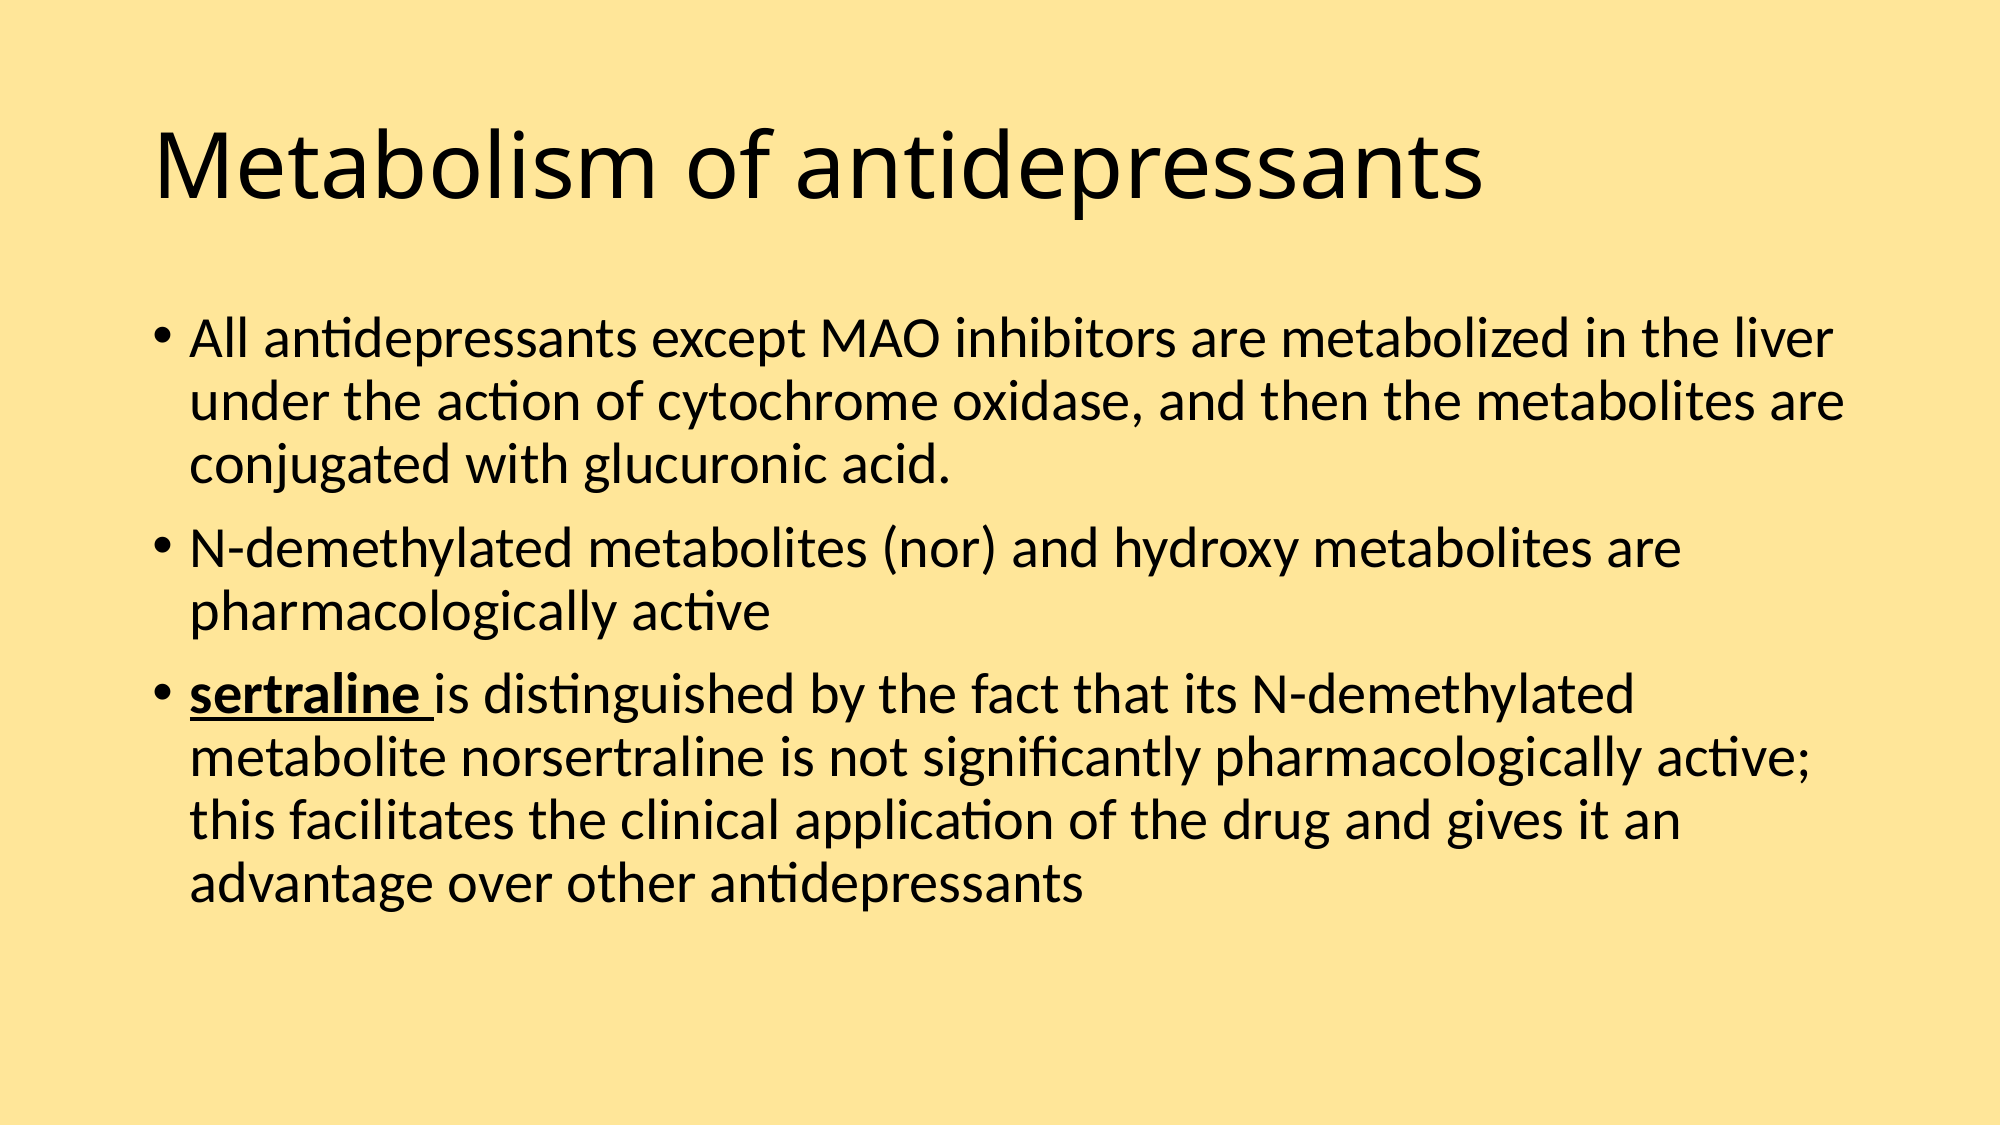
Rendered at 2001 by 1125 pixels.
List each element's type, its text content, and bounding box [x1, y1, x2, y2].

list All antidepressants except MAO inhibitors are metabolized in the liver under the action of cytochrome oxidase, and then the metabolites are conjugated with glucuronic acid. N-demethylated metabolites (nor) and hydroxy metabolites are pharmacologically active sertraline is distinguished by the fact that its N-demethylated metabolite norsertraline is not significantly pharmacologically active; this facilitates the clinical application of the drug and gives it an advantage over other antidepressants [137, 299, 1863, 1014]
title Metabolism of antidepressants [137, 59, 1863, 278]
